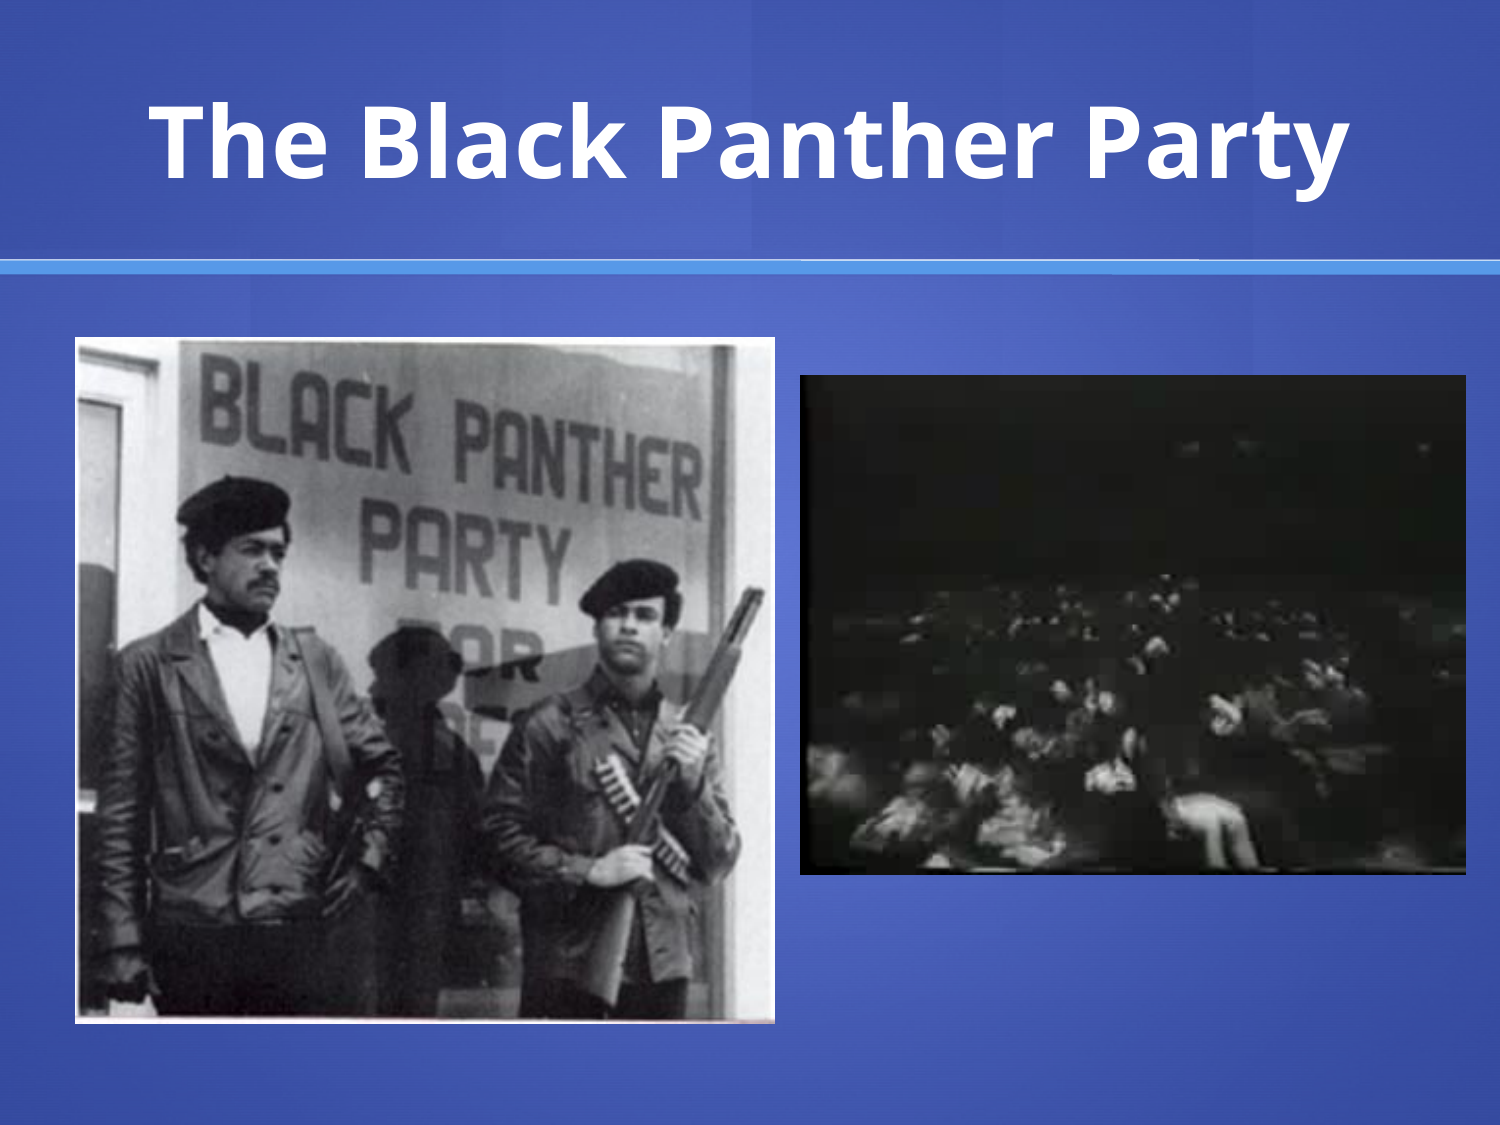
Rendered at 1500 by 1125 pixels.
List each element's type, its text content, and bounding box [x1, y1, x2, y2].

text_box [798, 373, 1468, 877]
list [73, 336, 776, 1025]
title The Black Panther Party [75, 45, 1425, 233]
